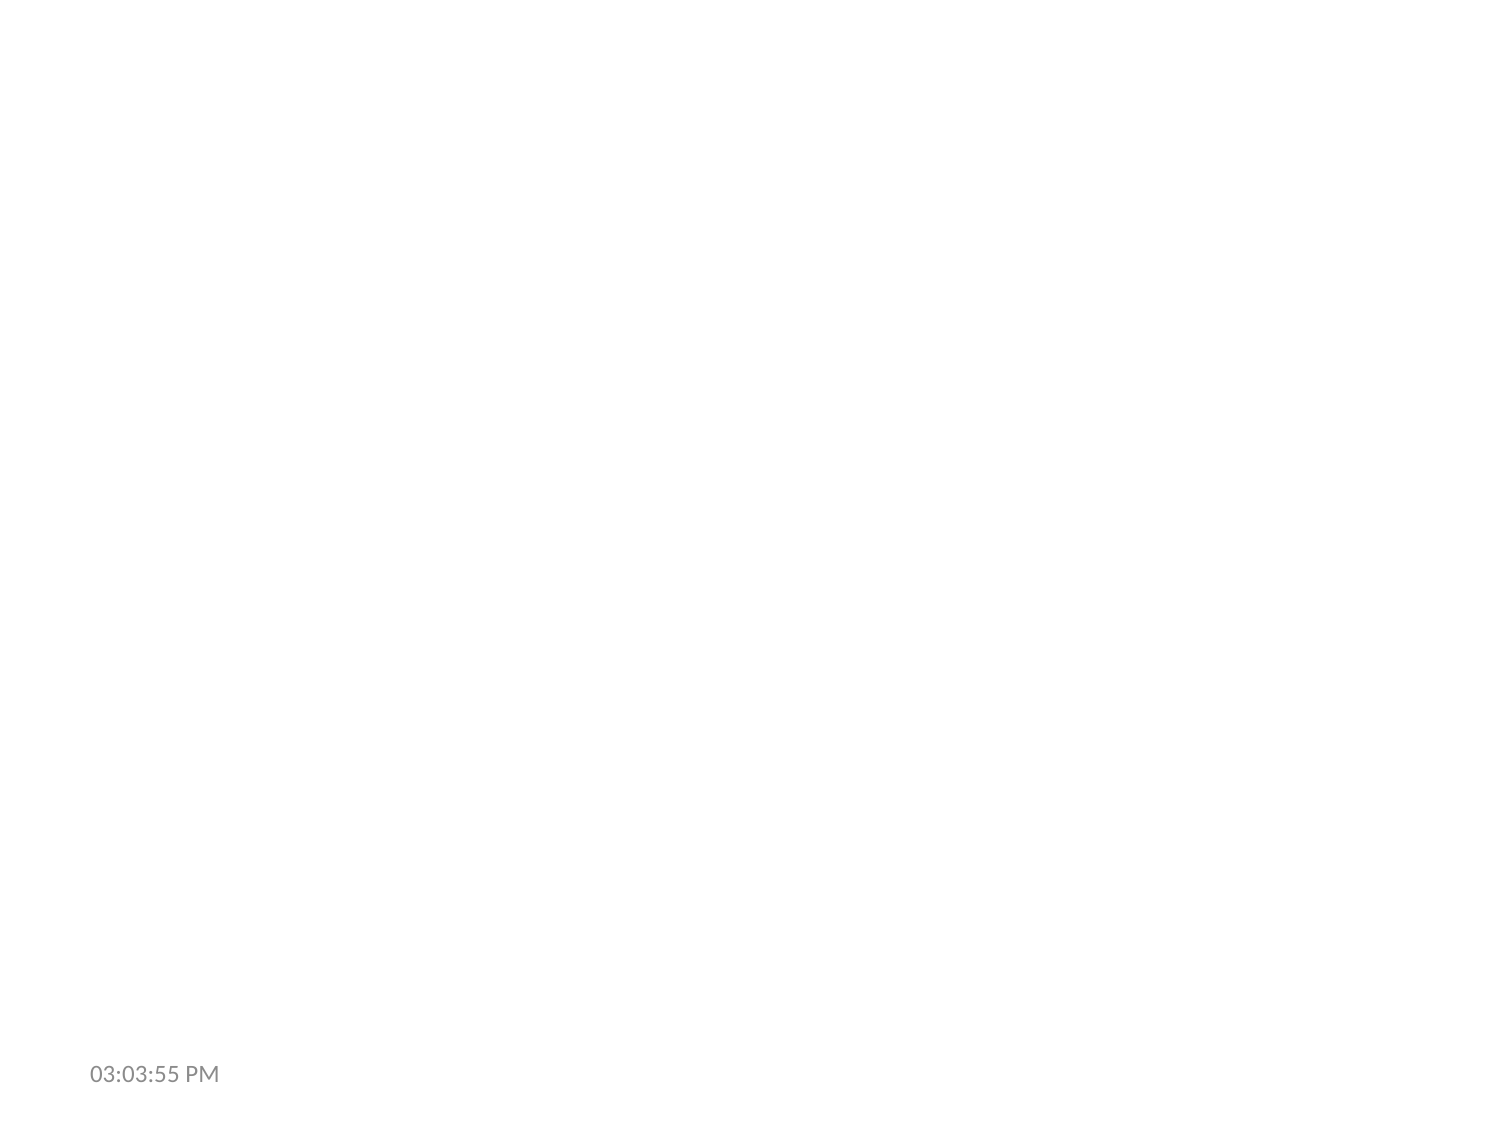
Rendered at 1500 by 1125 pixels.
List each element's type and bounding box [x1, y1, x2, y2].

slide_number [75, 1042, 425, 1103]
